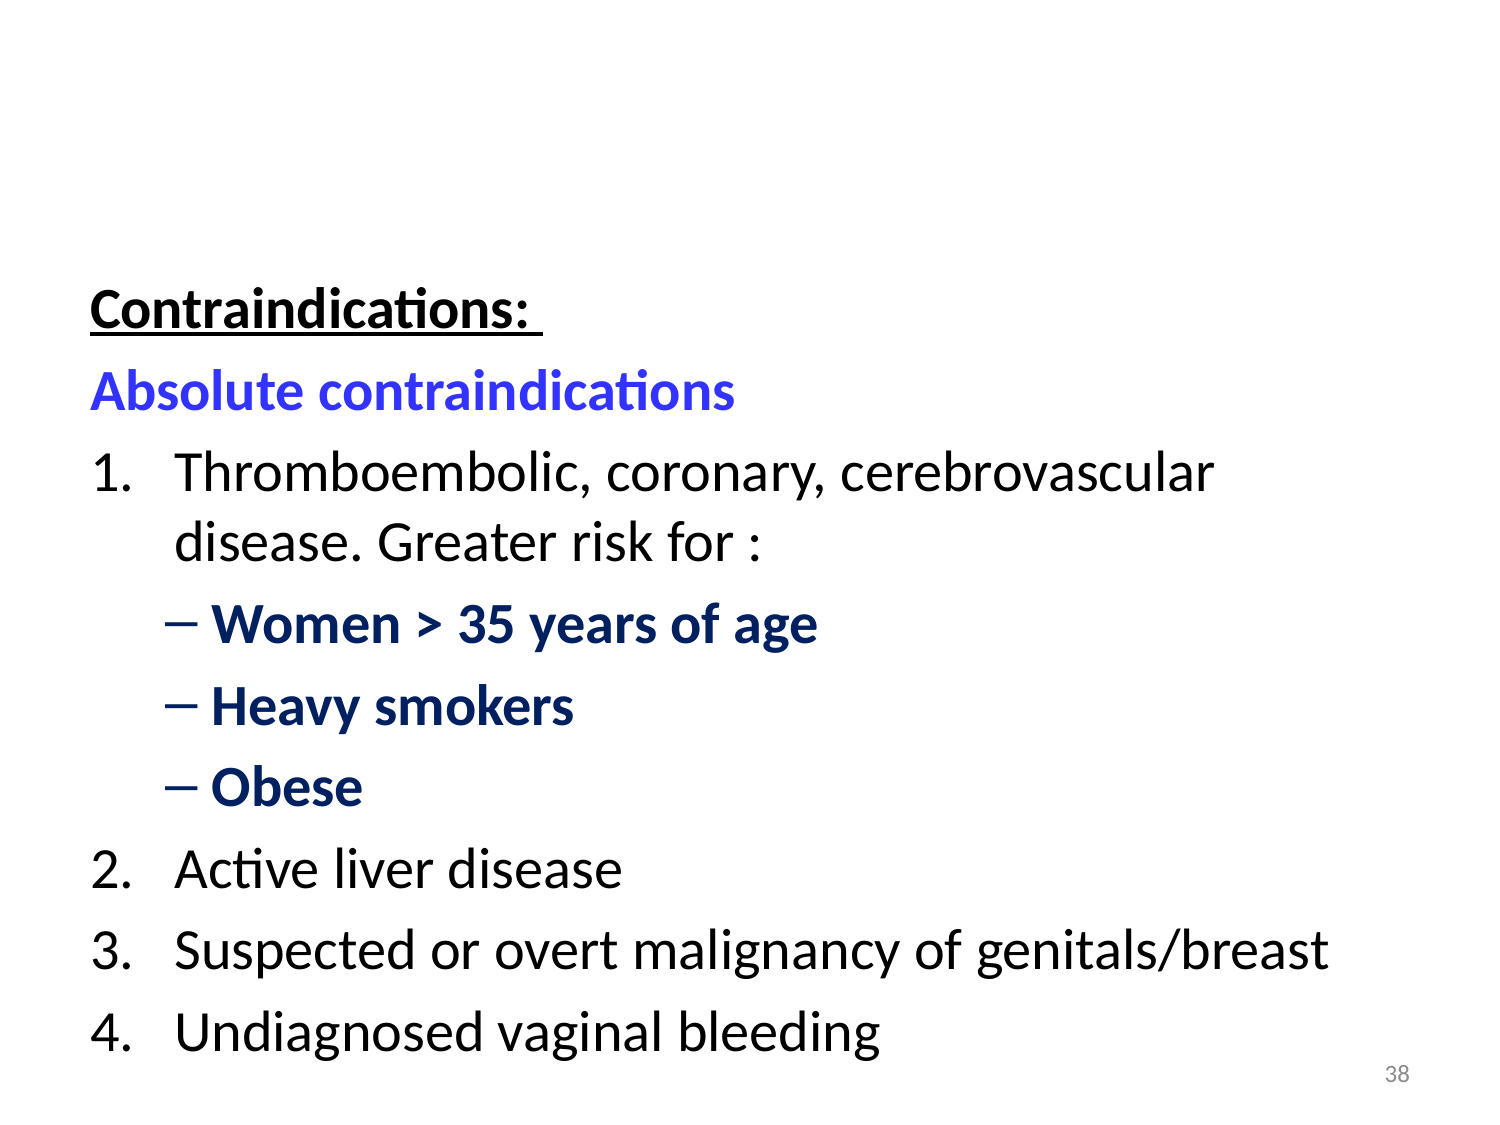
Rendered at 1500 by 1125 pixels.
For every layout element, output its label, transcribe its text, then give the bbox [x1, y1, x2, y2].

slide_number 38 [1074, 1063, 1425, 1103]
list Contraindications: Absolute contraindications Thromboembolic, coronary, cerebrovascular disease. Greater risk for : Women > 35 years of age Heavy smokers Obese Active liver disease Suspected or overt malignancy of genitals/breast Undiagnosed vaginal bleeding [75, 262, 1425, 1063]
